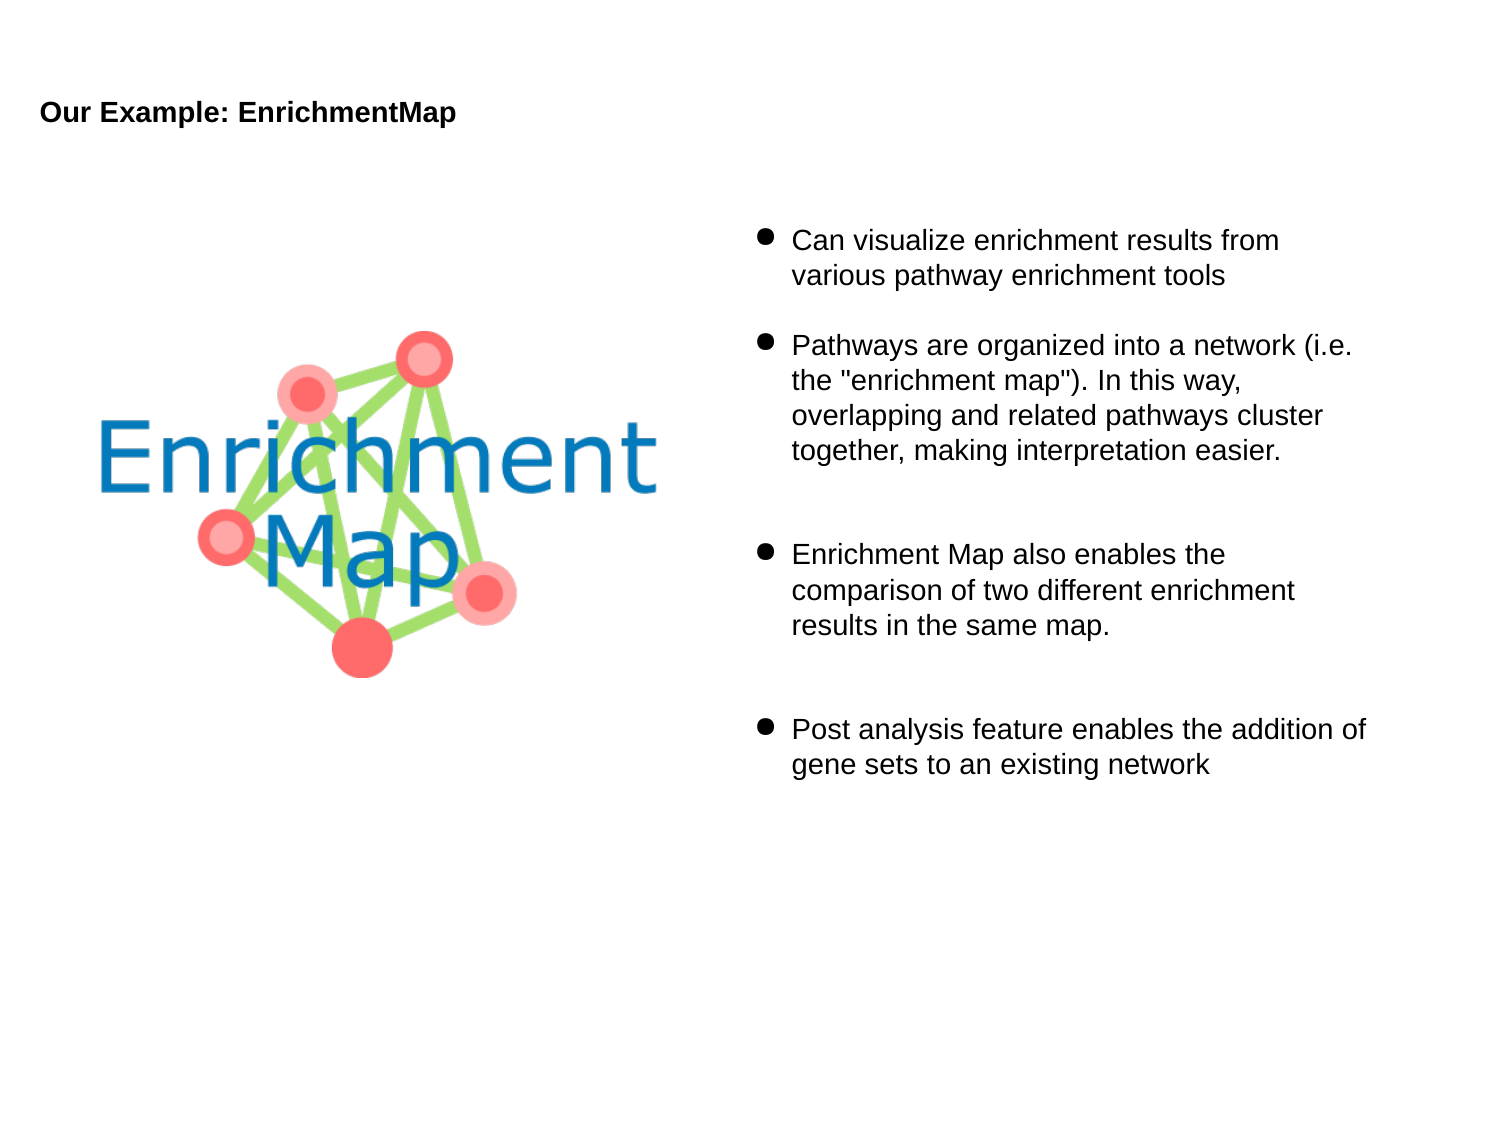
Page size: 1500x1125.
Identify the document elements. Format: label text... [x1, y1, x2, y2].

text_box Our Example: EnrichmentMap [24, 78, 552, 219]
picture [92, 330, 658, 679]
text_box Can visualize enrichment results from various pathway enrichment tools Pathways are organized into a network (i.e. the "enrichment map"). In this way, overlapping and related pathways cluster together, making interpretation easier. Enrichment Map also enables the comparison of two different enrichment results in the same map. Post analysis feature enables the addition of gene sets to an existing network [701, 136, 1390, 874]
